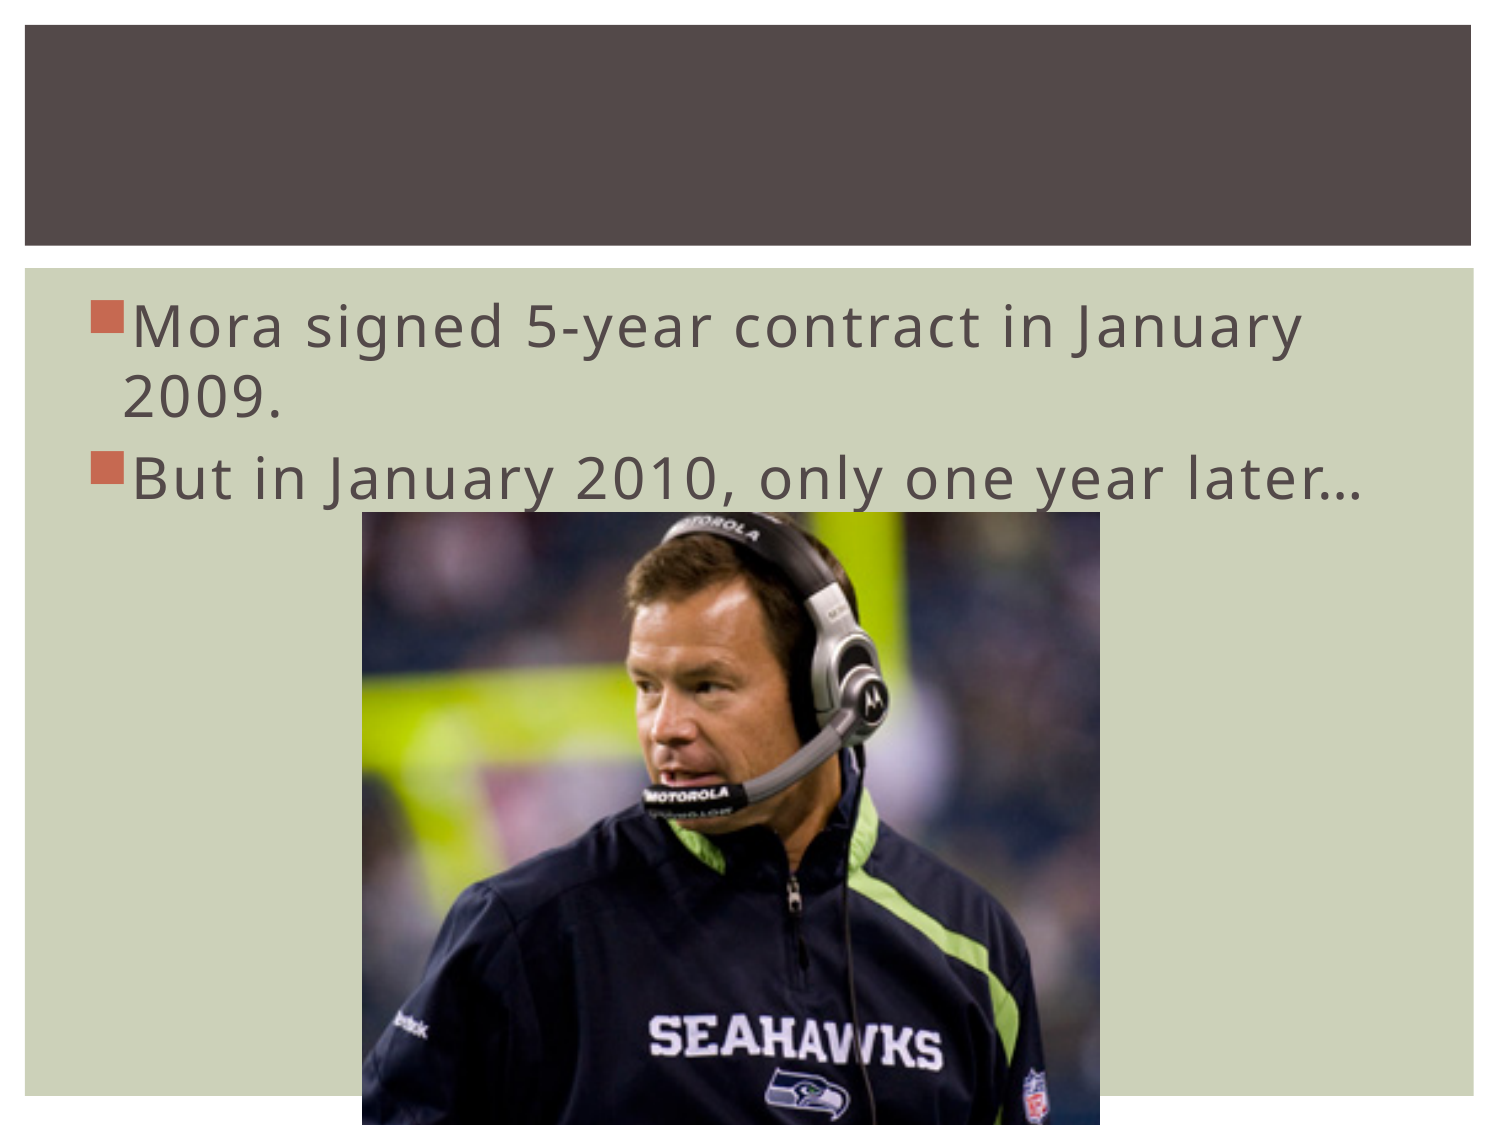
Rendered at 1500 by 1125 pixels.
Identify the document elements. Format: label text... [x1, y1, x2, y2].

picture [362, 512, 1101, 1125]
list Mora signed 5-year contract in January 2009. But in January 2010, only one year later… [62, 281, 1442, 1005]
